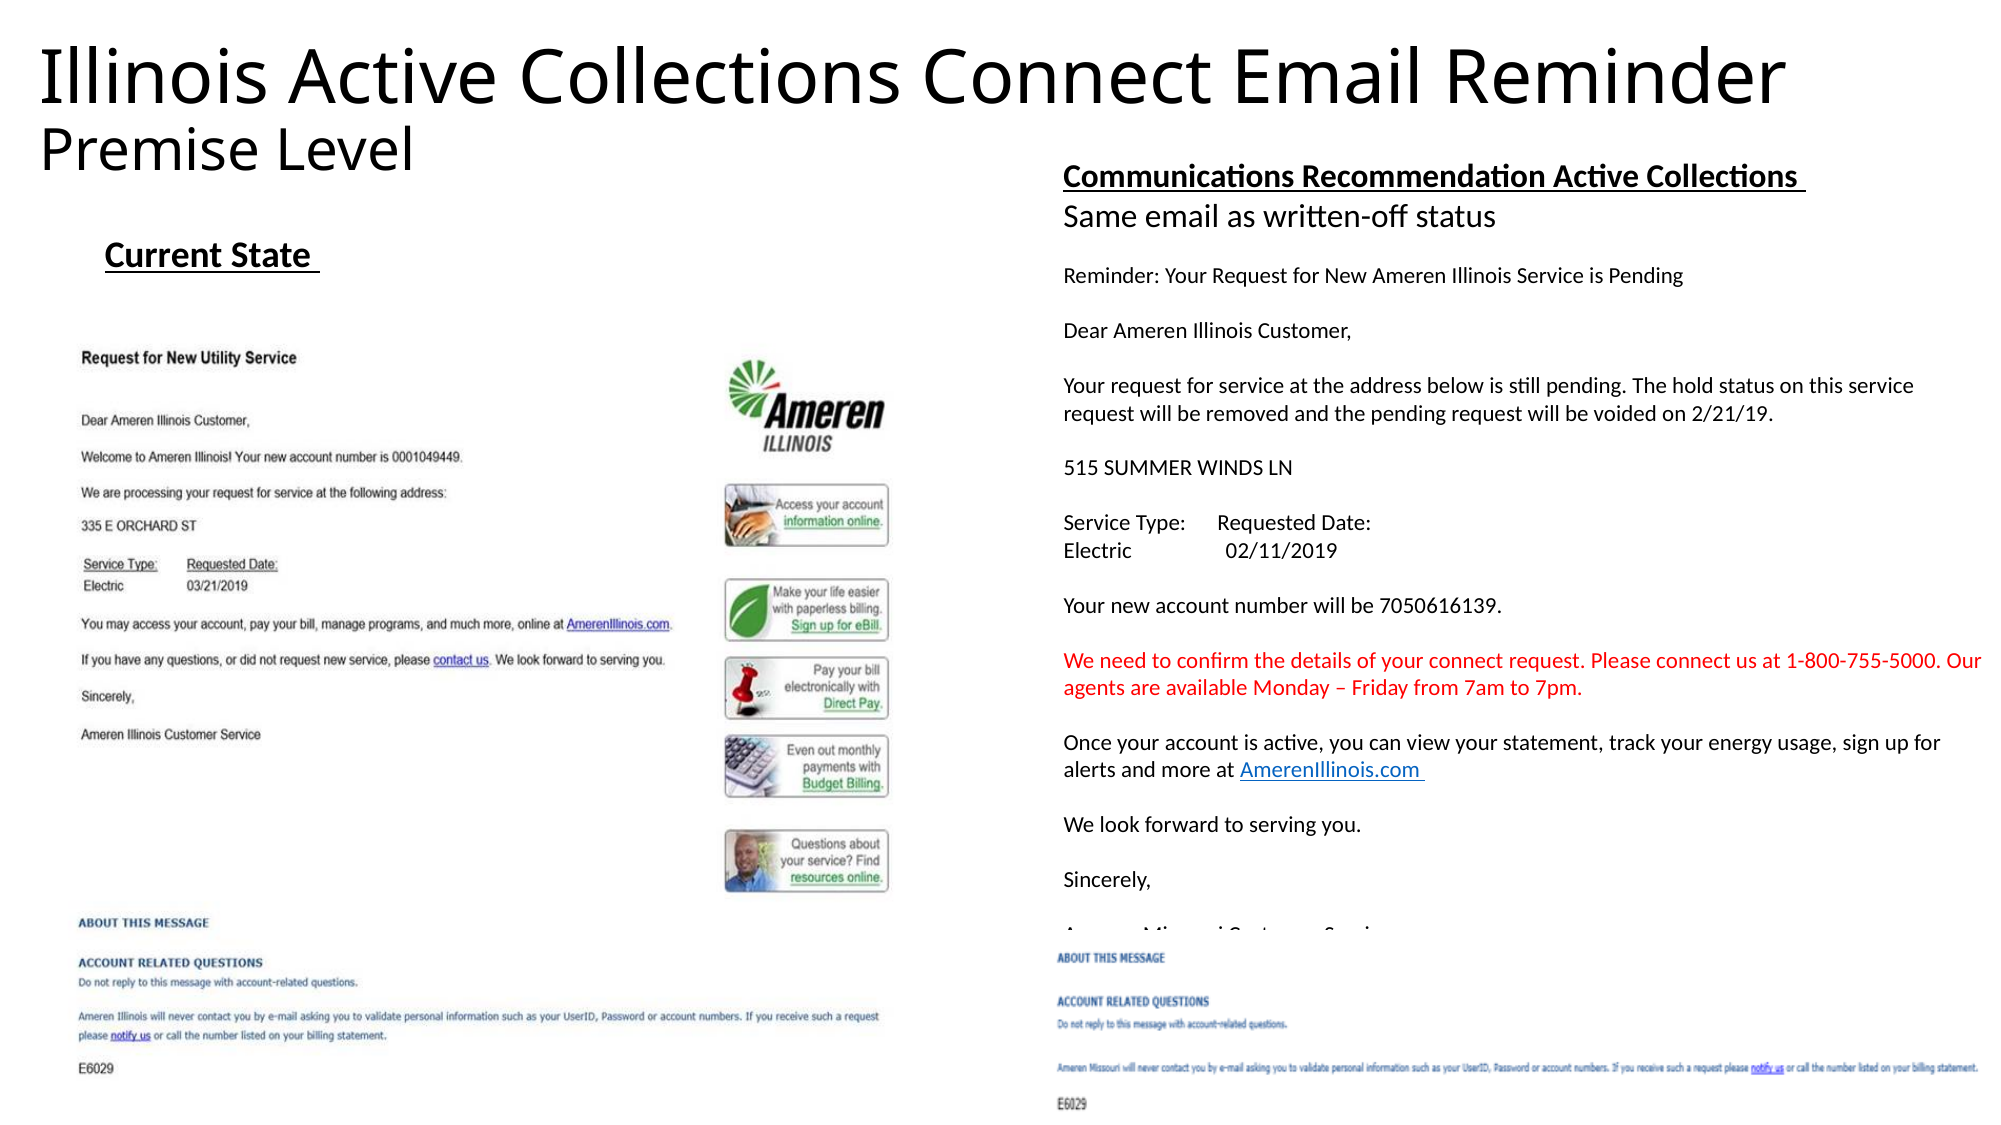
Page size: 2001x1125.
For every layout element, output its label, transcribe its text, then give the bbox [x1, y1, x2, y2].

text_box Current State [90, 222, 582, 283]
title Illinois Active Collections Connect Email Reminder Premise Level [24, 27, 2000, 195]
text_box Communications Recommendation Active Collections Same email as written-off status [1048, 146, 2000, 242]
picture [1012, 930, 2000, 1116]
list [40, 309, 911, 1125]
text_box Reminder: Your Request for New Ameren Illinois Service is Pending Dear Ameren Illinois Customer, Your request for service at the address below is still pending. The hold status on this service request will be removed and the pending request will be voided on 2/21/19. 515 SUMMER WINDS LN Service Type: Requested Date: Electric 02/11/2019 Your new account number will be 7050616139. We need to confirm the details of your connect request. Please connect us at 1-800-755-5000. Our agents are available Monday – Friday from 7am to 7pm. Once your account is active, you can view your statement, track your energy usage, sign up for alerts and more at AmerenIllinois.com We look forward to serving you. Sincerely, Ameren Missouri Customer Service [1048, 253, 2000, 930]
